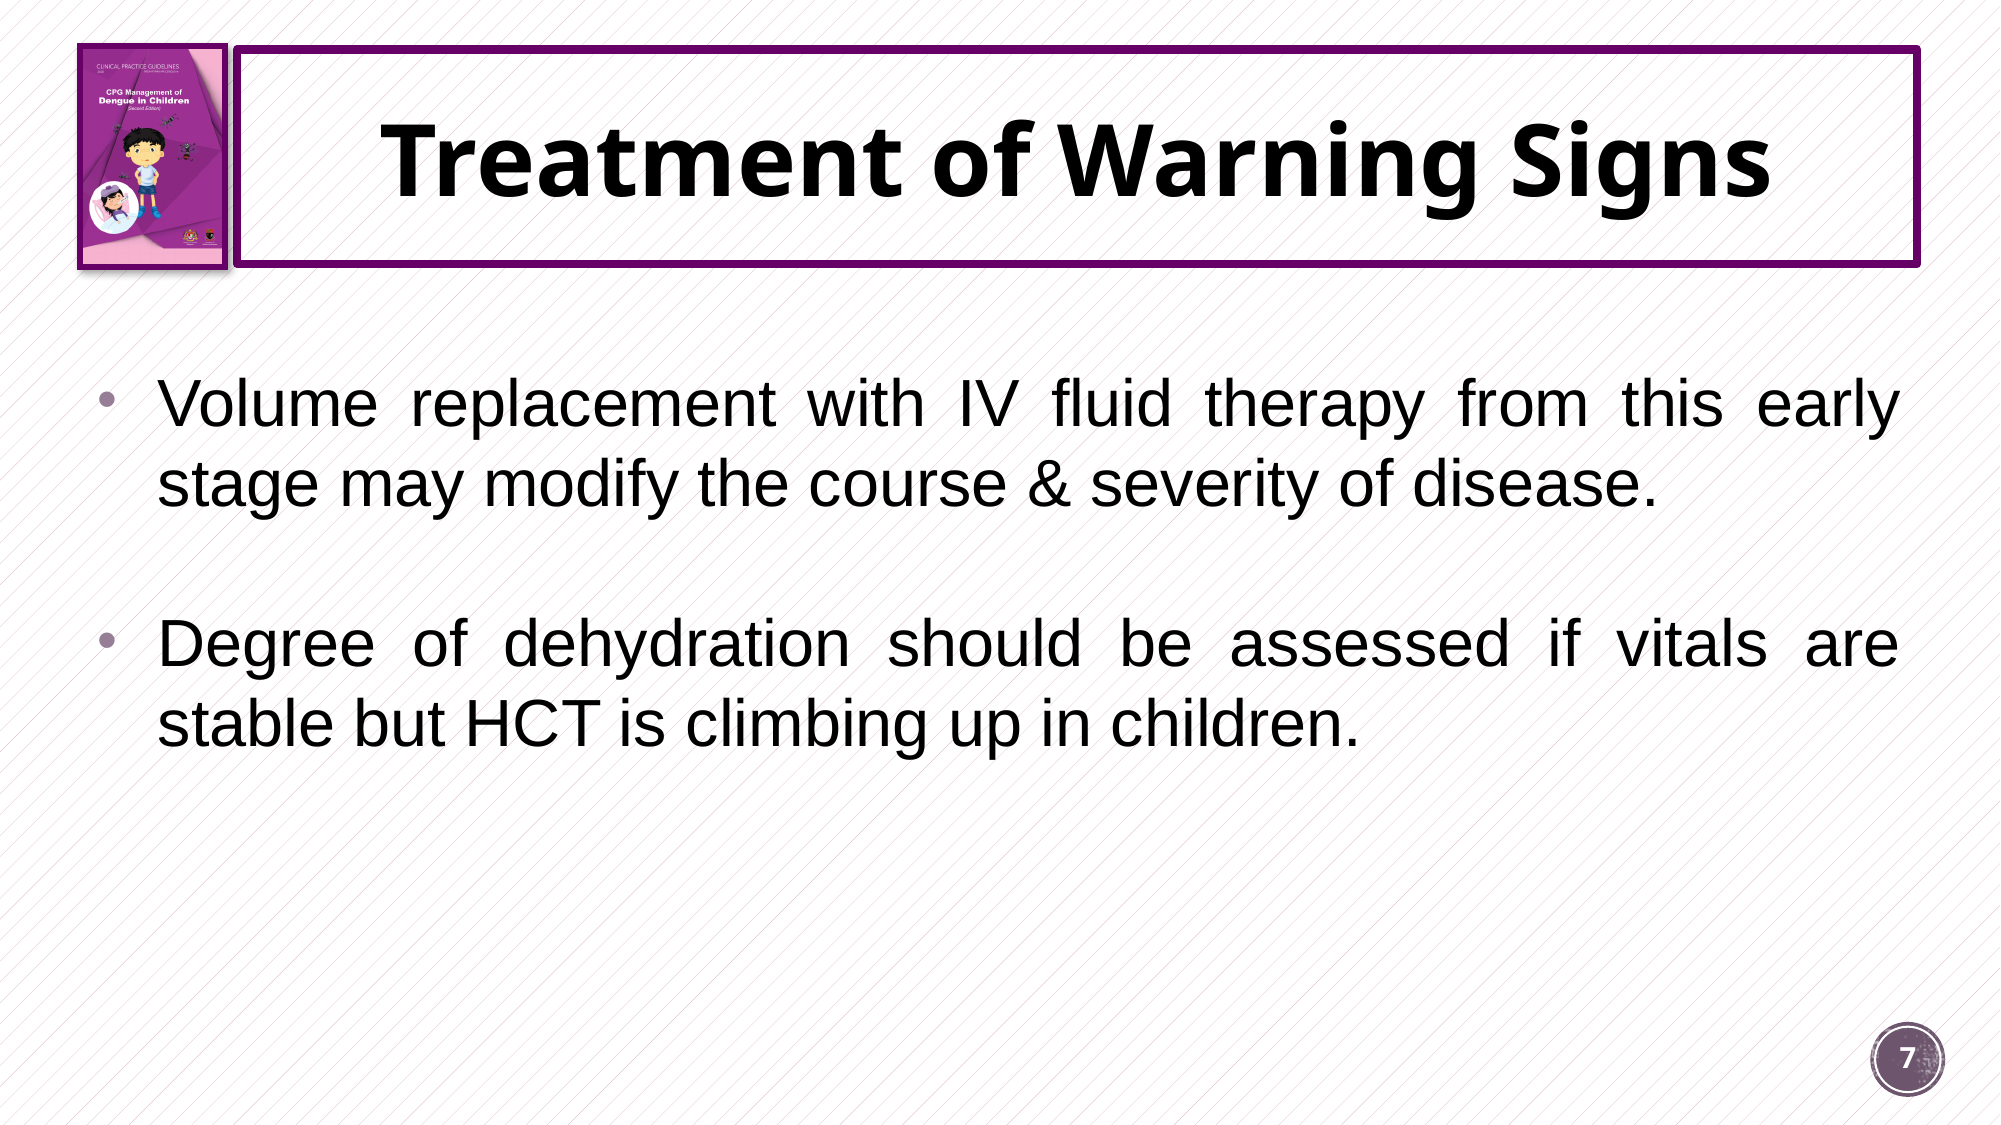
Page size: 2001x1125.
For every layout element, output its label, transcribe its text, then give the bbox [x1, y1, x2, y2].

slide_number 7 [1855, 1028, 1961, 1089]
list Volume replacement with IV fluid therapy from this early stage may modify the course & severity of disease. Degree of dehydration should be assessed if vitals are stable but HCT is climbing up in children. [82, 351, 1918, 1013]
text_box Treatment of Warning Signs [237, 49, 1918, 264]
picture [83, 49, 222, 264]
